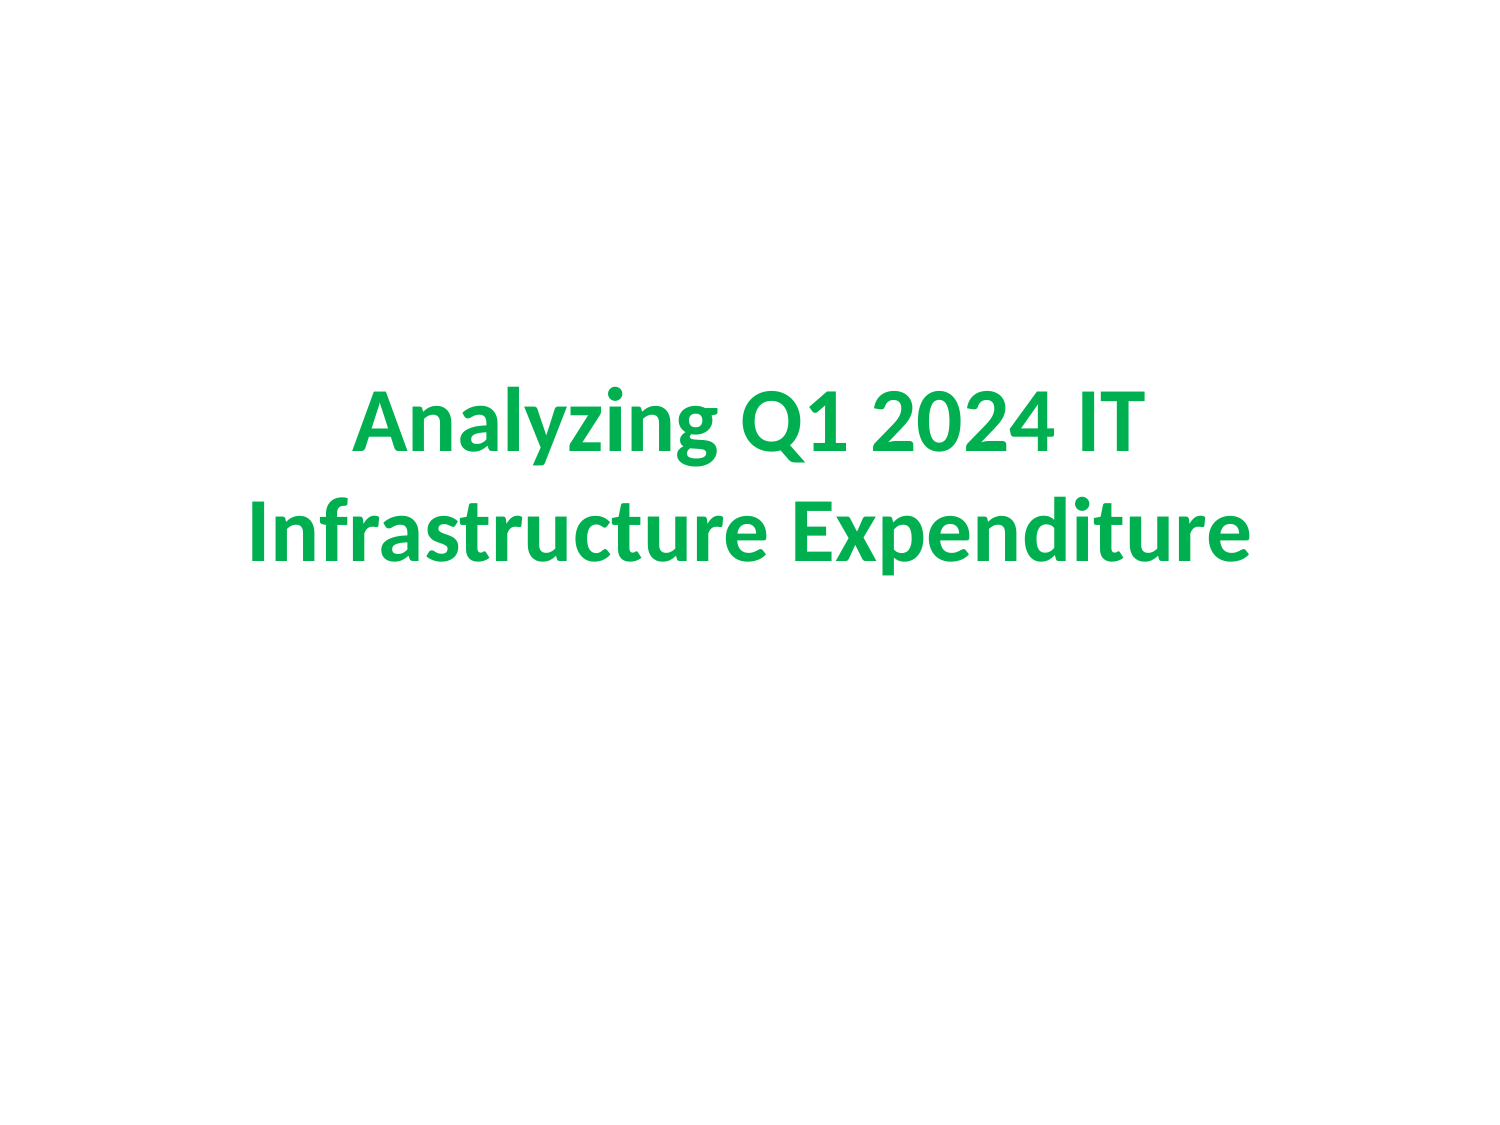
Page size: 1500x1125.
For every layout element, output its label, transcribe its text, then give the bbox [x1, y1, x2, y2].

title Analyzing Q1 2024 IT Infrastructure Expenditure [112, 349, 1388, 591]
